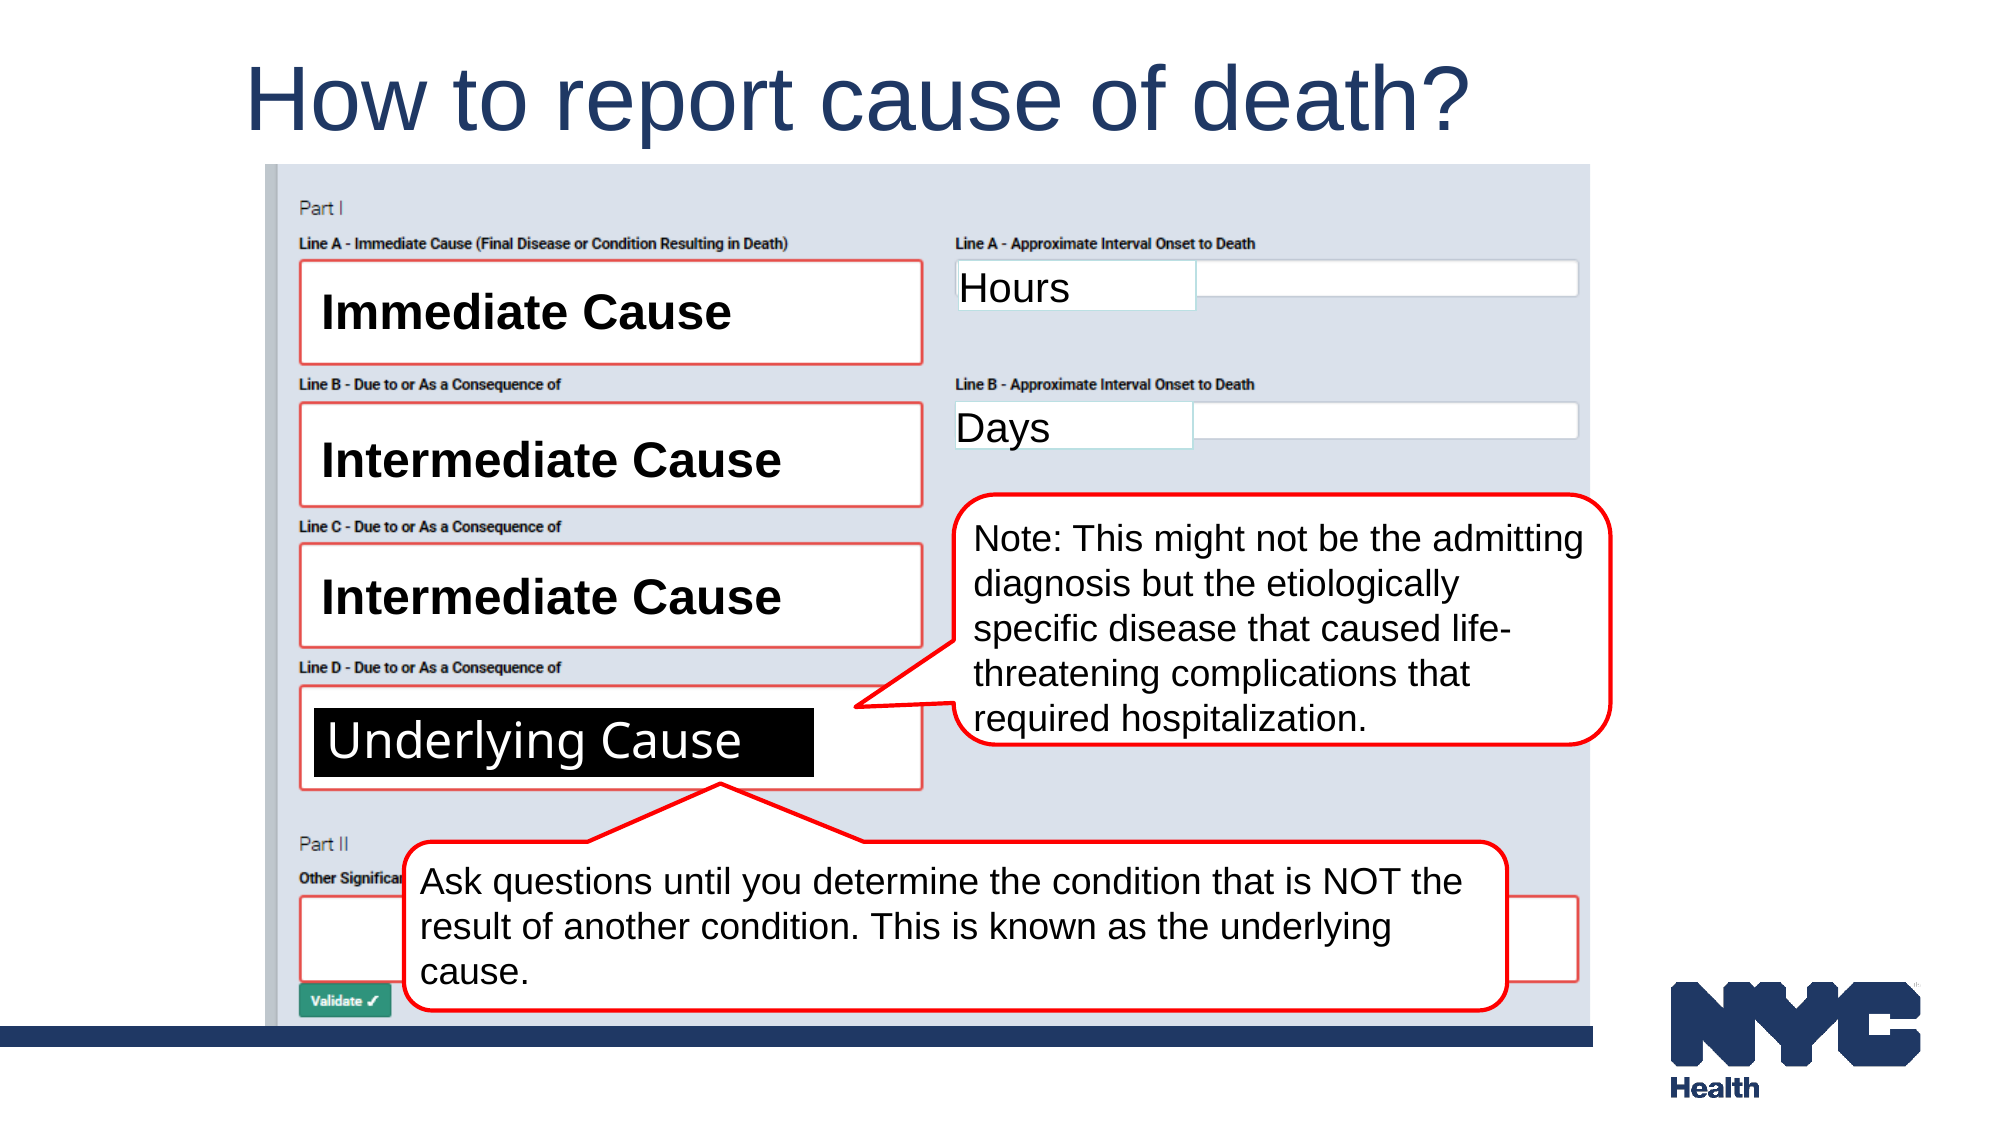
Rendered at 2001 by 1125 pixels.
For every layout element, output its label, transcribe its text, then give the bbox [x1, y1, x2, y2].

text_box How to report cause of death? [236, 0, 2000, 188]
text_box Note: This might not be the admitting diagnosis but the etiologically specific disease that caused life-threatening complications that required hospitalization. [1596, 504, 1611, 735]
picture [264, 164, 1591, 1027]
picture [1671, 982, 1921, 1098]
